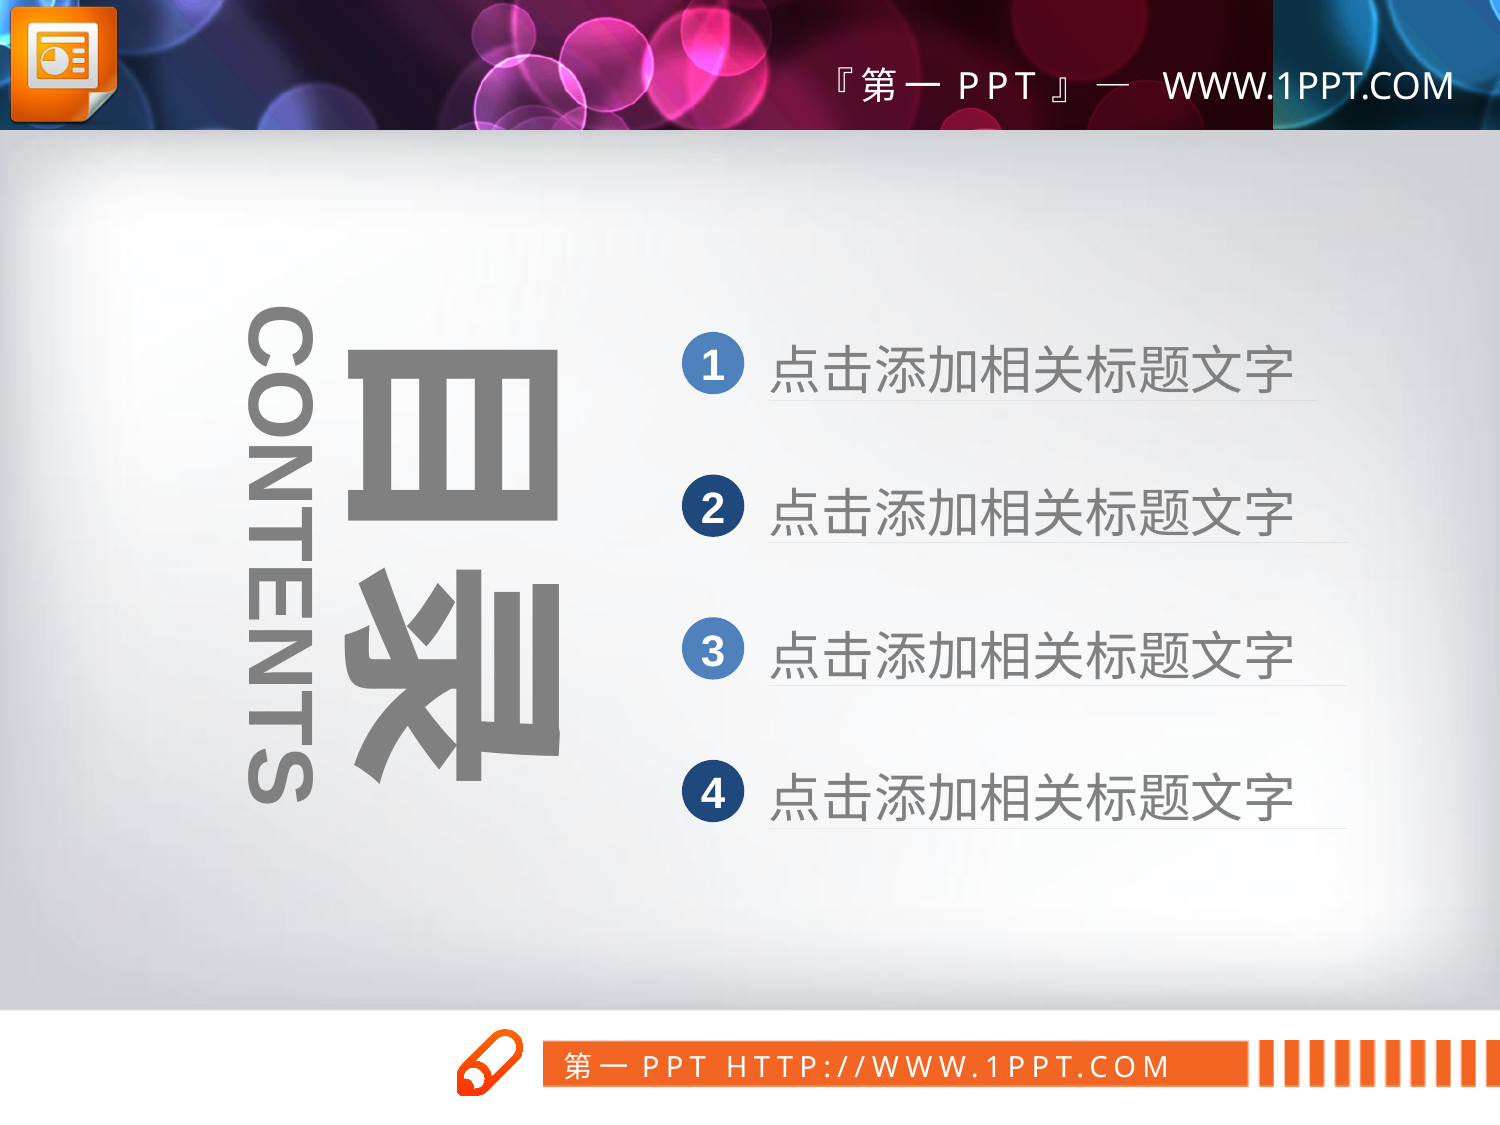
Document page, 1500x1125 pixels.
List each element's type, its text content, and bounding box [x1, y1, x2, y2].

text_box 3 [679, 615, 747, 682]
text_box CONTENTS [231, 284, 342, 827]
text_box 2 [679, 472, 747, 539]
text_box 1 [679, 329, 747, 397]
text_box 点击添加相关标题文字 [769, 683, 1348, 688]
text_box 点击添加相关标题文字 [769, 541, 1348, 545]
text_box 点击添加相关标题文字 [769, 826, 1348, 830]
text_box 目录 [318, 244, 609, 867]
text_box 4 [679, 757, 747, 825]
picture [543, 1040, 1500, 1087]
picture [0, 0, 1500, 1012]
text_box 点击添加相关标题文字 [769, 398, 1316, 402]
